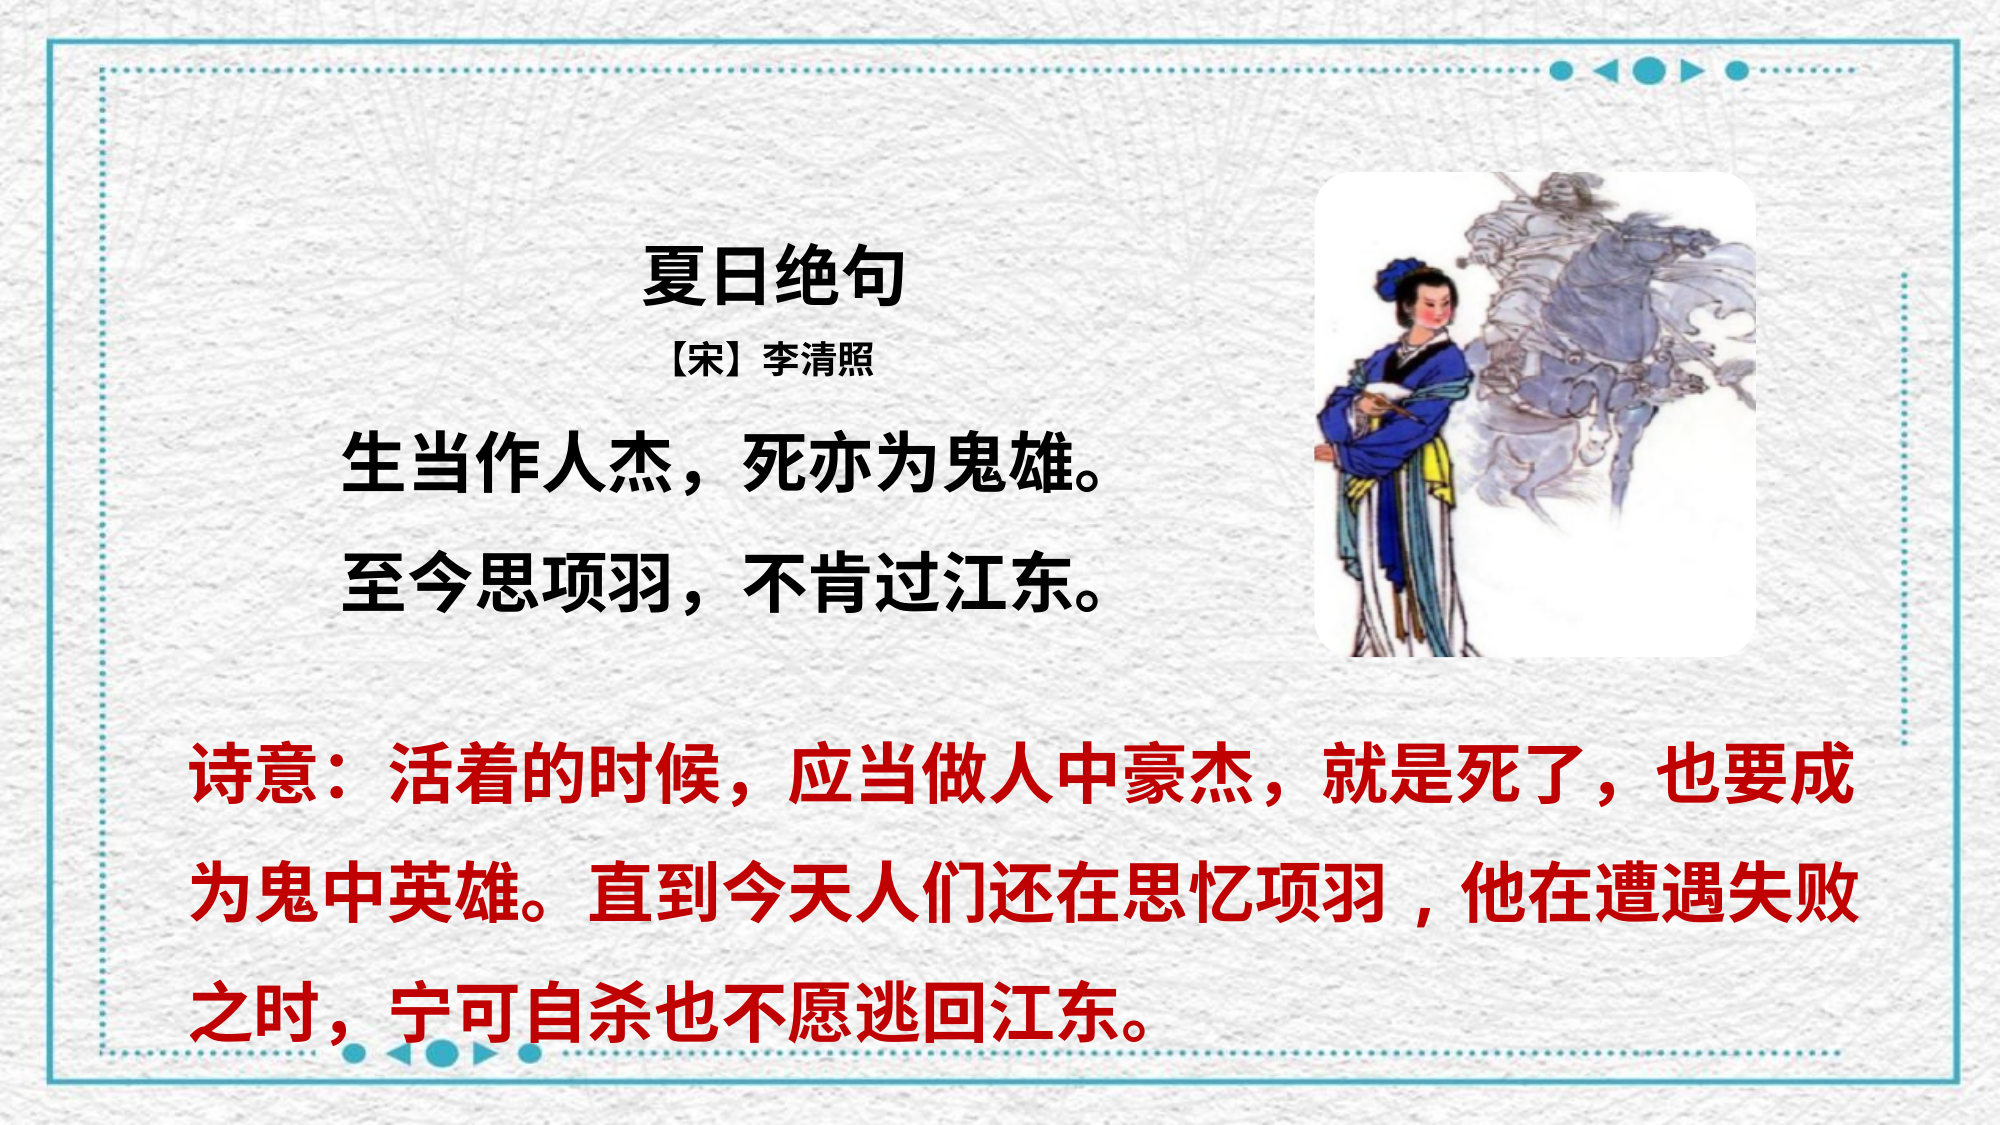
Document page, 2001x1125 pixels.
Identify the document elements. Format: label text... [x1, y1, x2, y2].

text_box 夏日绝句 【宋】李清照 生当作人杰，死亦为鬼雄。 至今思项羽，不肯过江东。 [139, 186, 1309, 629]
picture [0, 0, 2000, 1125]
text_box 诗意：活着的时候，应当做人中豪杰，就是死了，也要成为鬼中英雄。直到今天人们还在思忆项羽,他在遭遇失败之时，宁可自杀也不愿逃回江东。 [172, 684, 1887, 1059]
